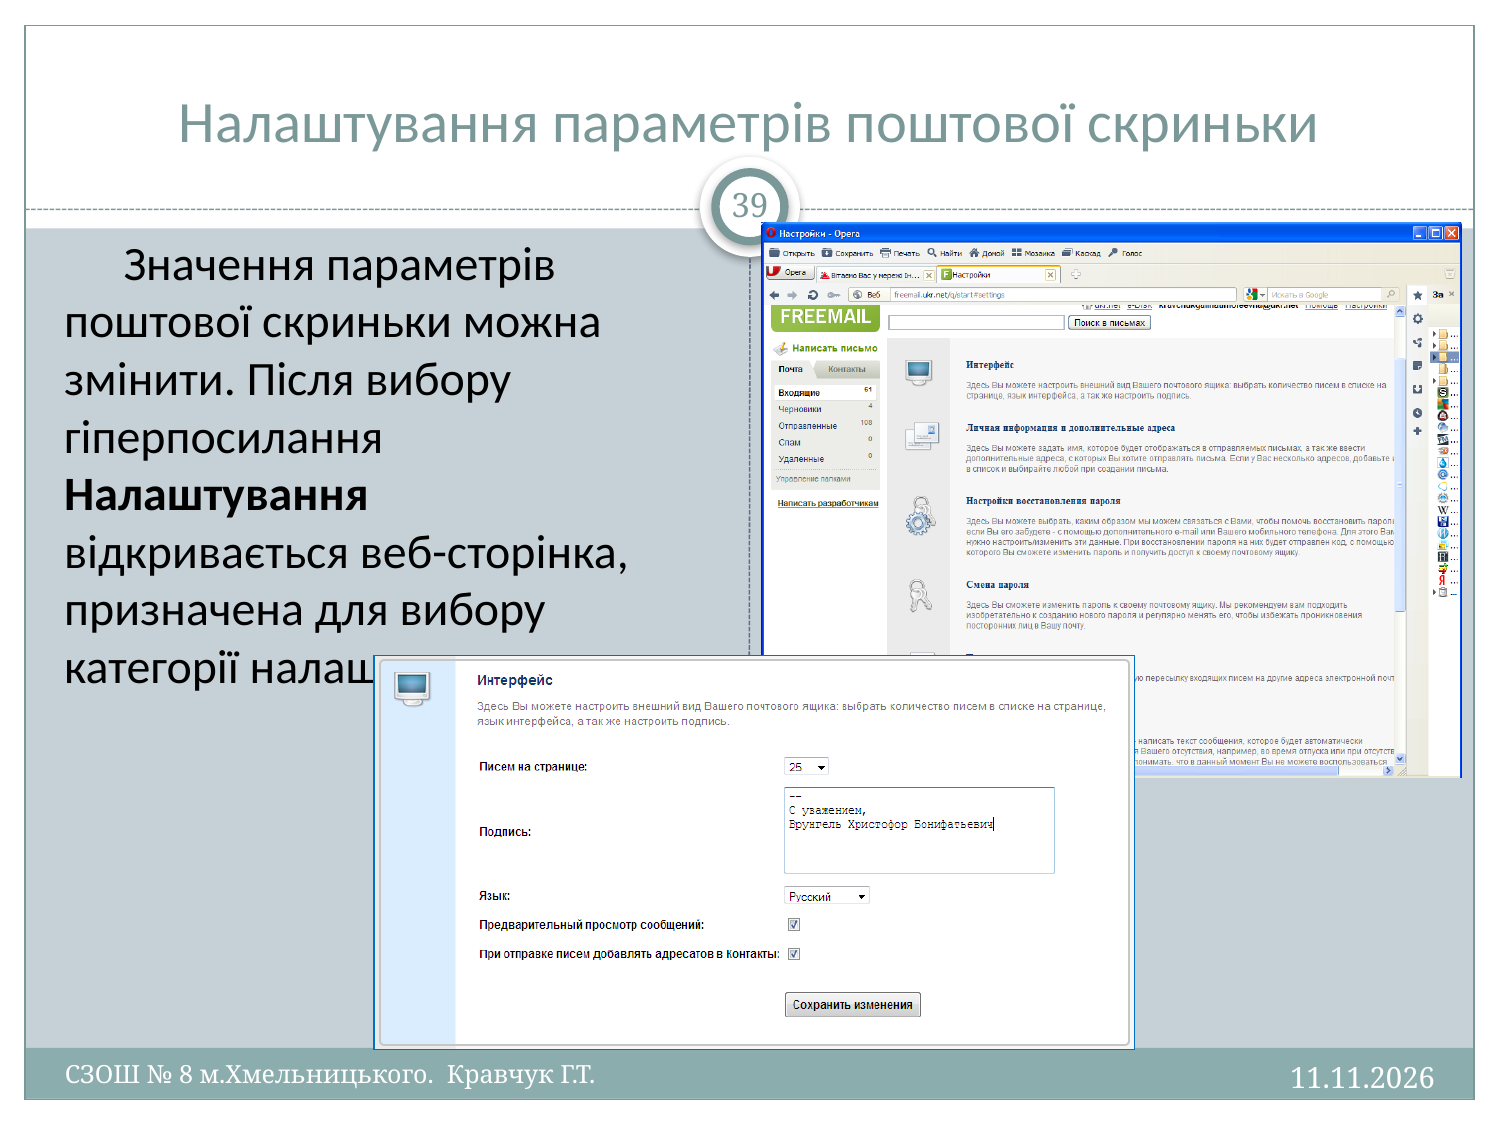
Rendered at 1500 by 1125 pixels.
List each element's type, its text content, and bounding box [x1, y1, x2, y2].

footer СЗОШ № 8 м.Хмельницького. Кравчук Г.Т. [50, 1051, 638, 1112]
slide_number 39 [712, 170, 788, 243]
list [761, 222, 1462, 778]
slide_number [950, 1051, 1450, 1112]
title Налаштування параметрів поштової скриньки [49, 37, 1450, 162]
picture [374, 655, 1134, 1049]
list Значення параметрів поштової скриньки можна змінити. Після вибору гіперпосилання Налаштування відкривається веб-сторінка, призначена для вибору категорії налаштувань. [49, 224, 680, 1020]
